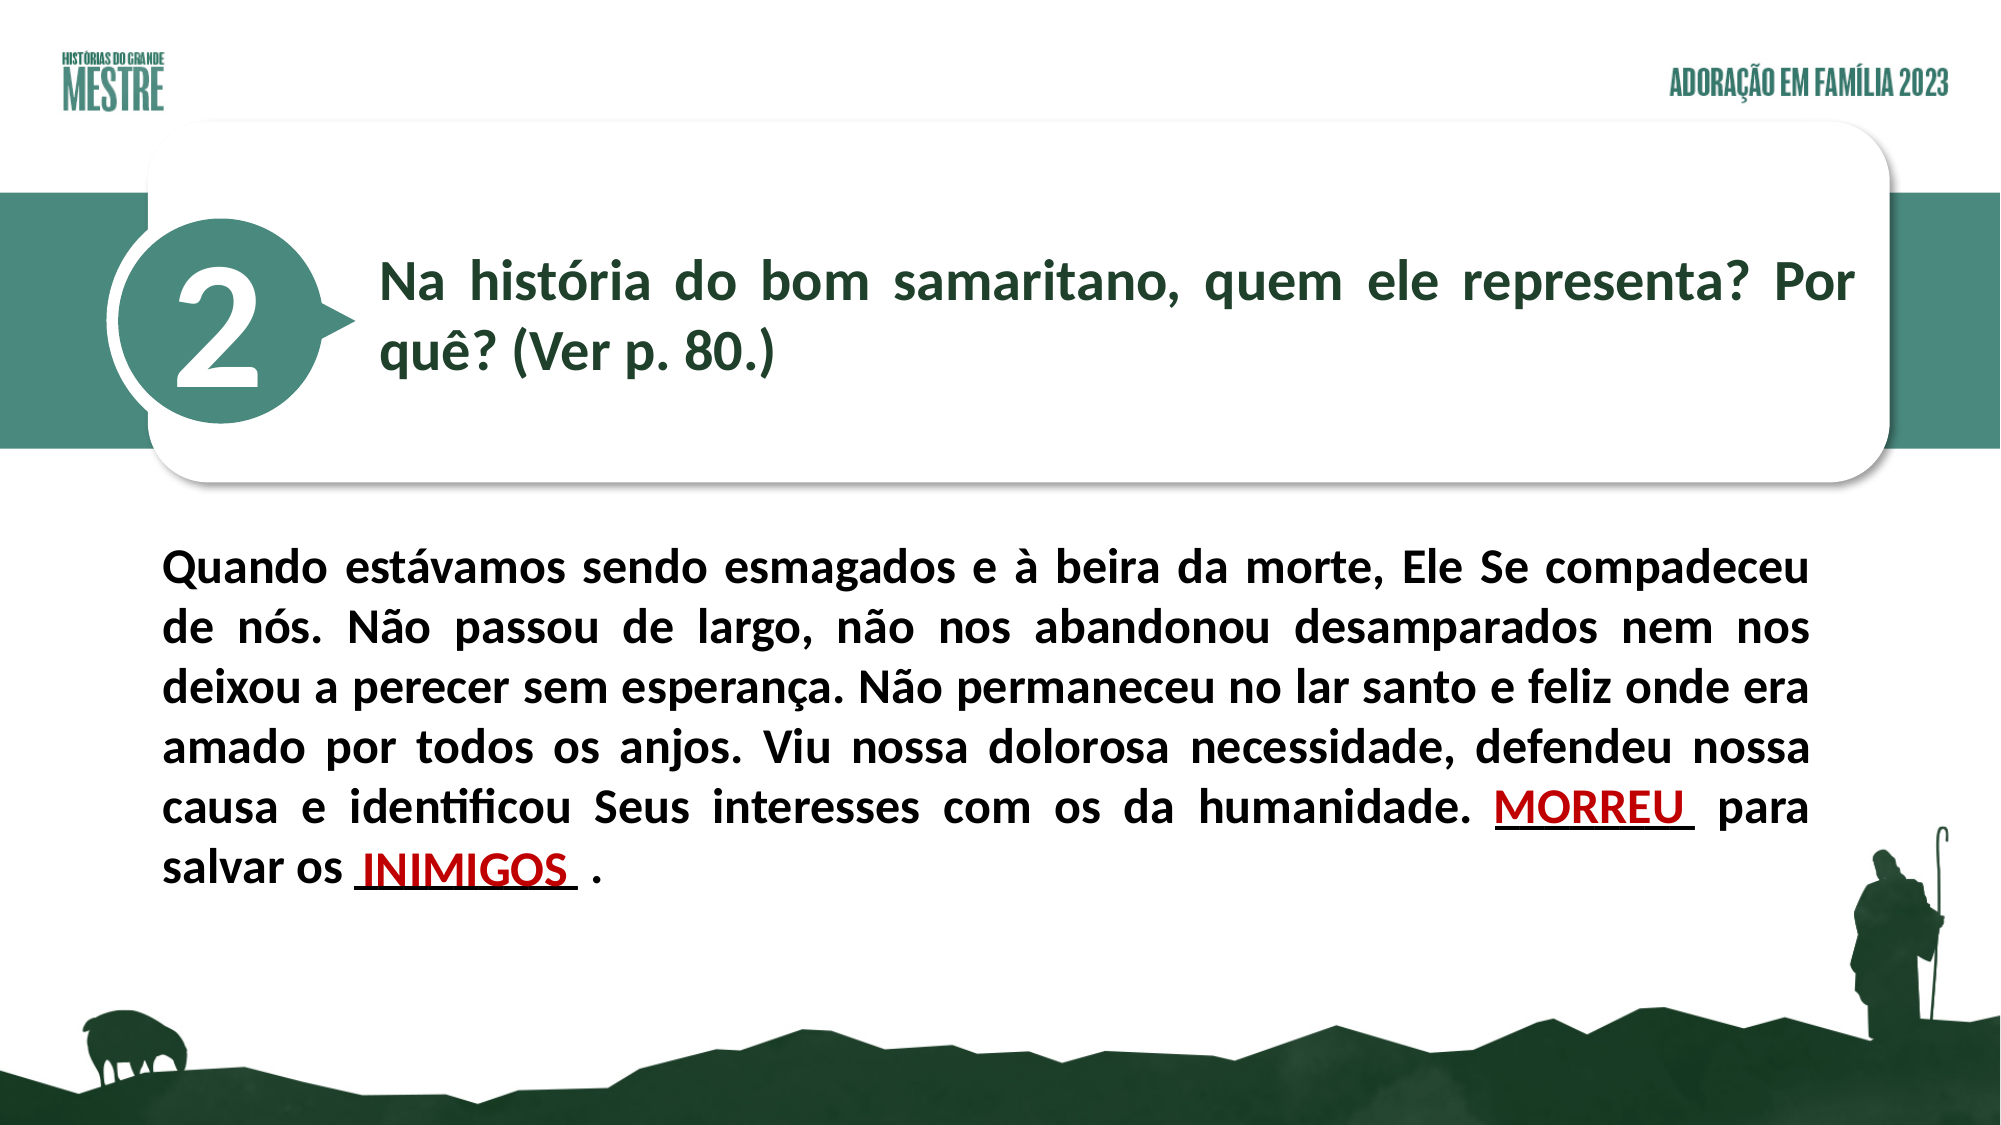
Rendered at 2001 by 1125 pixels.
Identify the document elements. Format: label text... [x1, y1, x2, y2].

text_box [0, 121, 2000, 483]
text_box MORREU [1478, 766, 1703, 841]
picture [0, 0, 2001, 1125]
text_box Quando estávamos sendo esmagados e à beira da morte, Ele Se compadeceu de nós. Não passou de largo, não nos abandonou desamparados nem nos deixou a perecer sem esperança. Não permaneceu no lar santo e feliz onde era amado por todos os anjos. Viu nossa dolorosa necessidade, defendeu nossa causa e identificou Seus interesses com os da humanidade. ________ para salvar os _________ . [147, 526, 1828, 902]
text_box INIMIGOS [348, 829, 599, 904]
